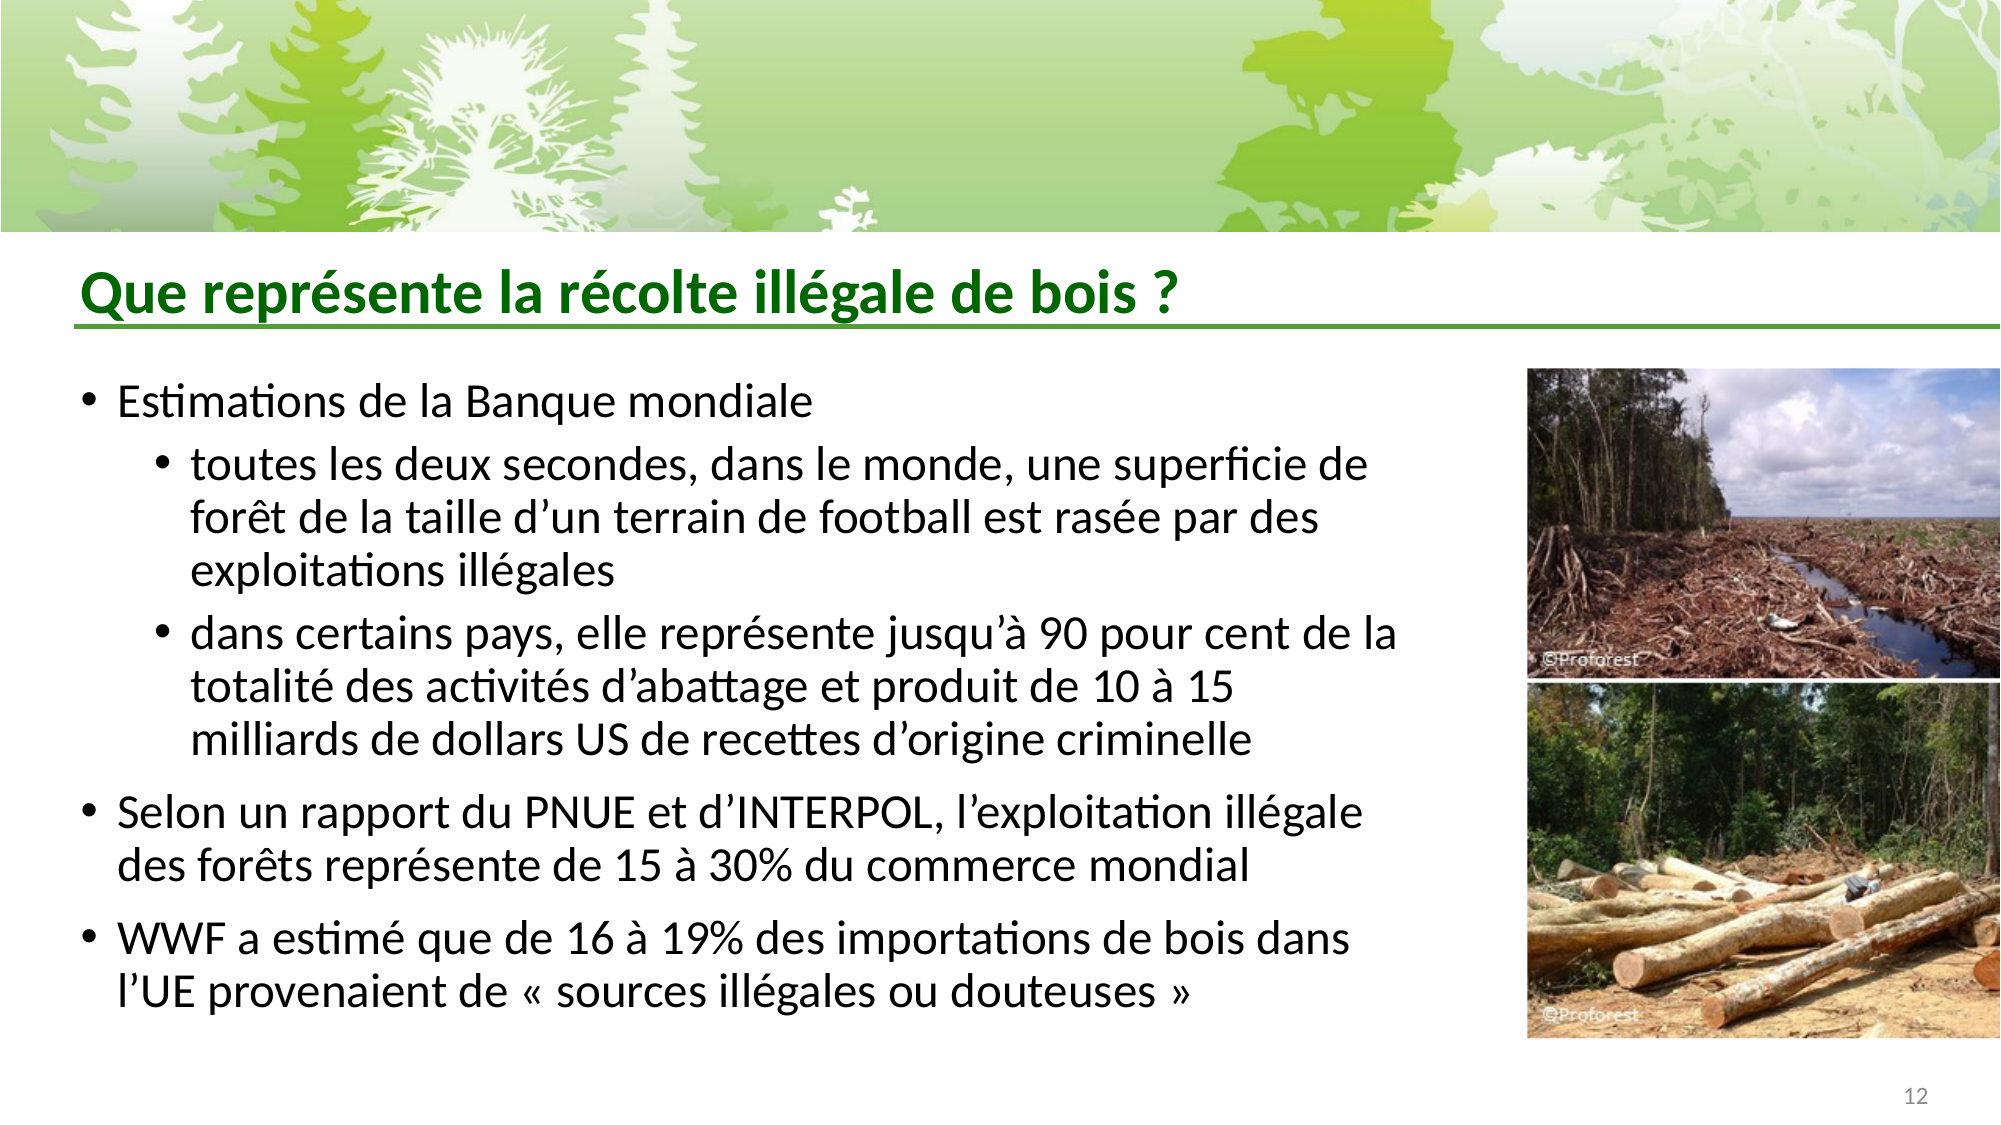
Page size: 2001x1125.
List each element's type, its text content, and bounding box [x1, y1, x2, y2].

list Estimations de la Banque mondiale toutes les deux secondes, dans le monde, une superficie de forêt de la taille d’un terrain de football est rasée par des exploitations illégales dans certains pays, elle représente jusqu’à 90 pour cent de la totalité des activités d’abattage et produit de 10 à 15 milliards de dollars US de recettes d’origine criminelle Selon un rapport du PNUE et d’INTERPOL, l’exploitation illégale des forêts représente de 15 à 30% du commerce mondial WWF a estimé que de 16 à 19% des importations de bois dans l’UE provenaient de « sources illégales ou douteuses » [65, 367, 1416, 1031]
slide_number 12 [1493, 1065, 1944, 1125]
picture [0, 0, 2000, 232]
picture [1526, 367, 2000, 1040]
title Que représente la récolte illégale de bois ? [65, 199, 1416, 367]
